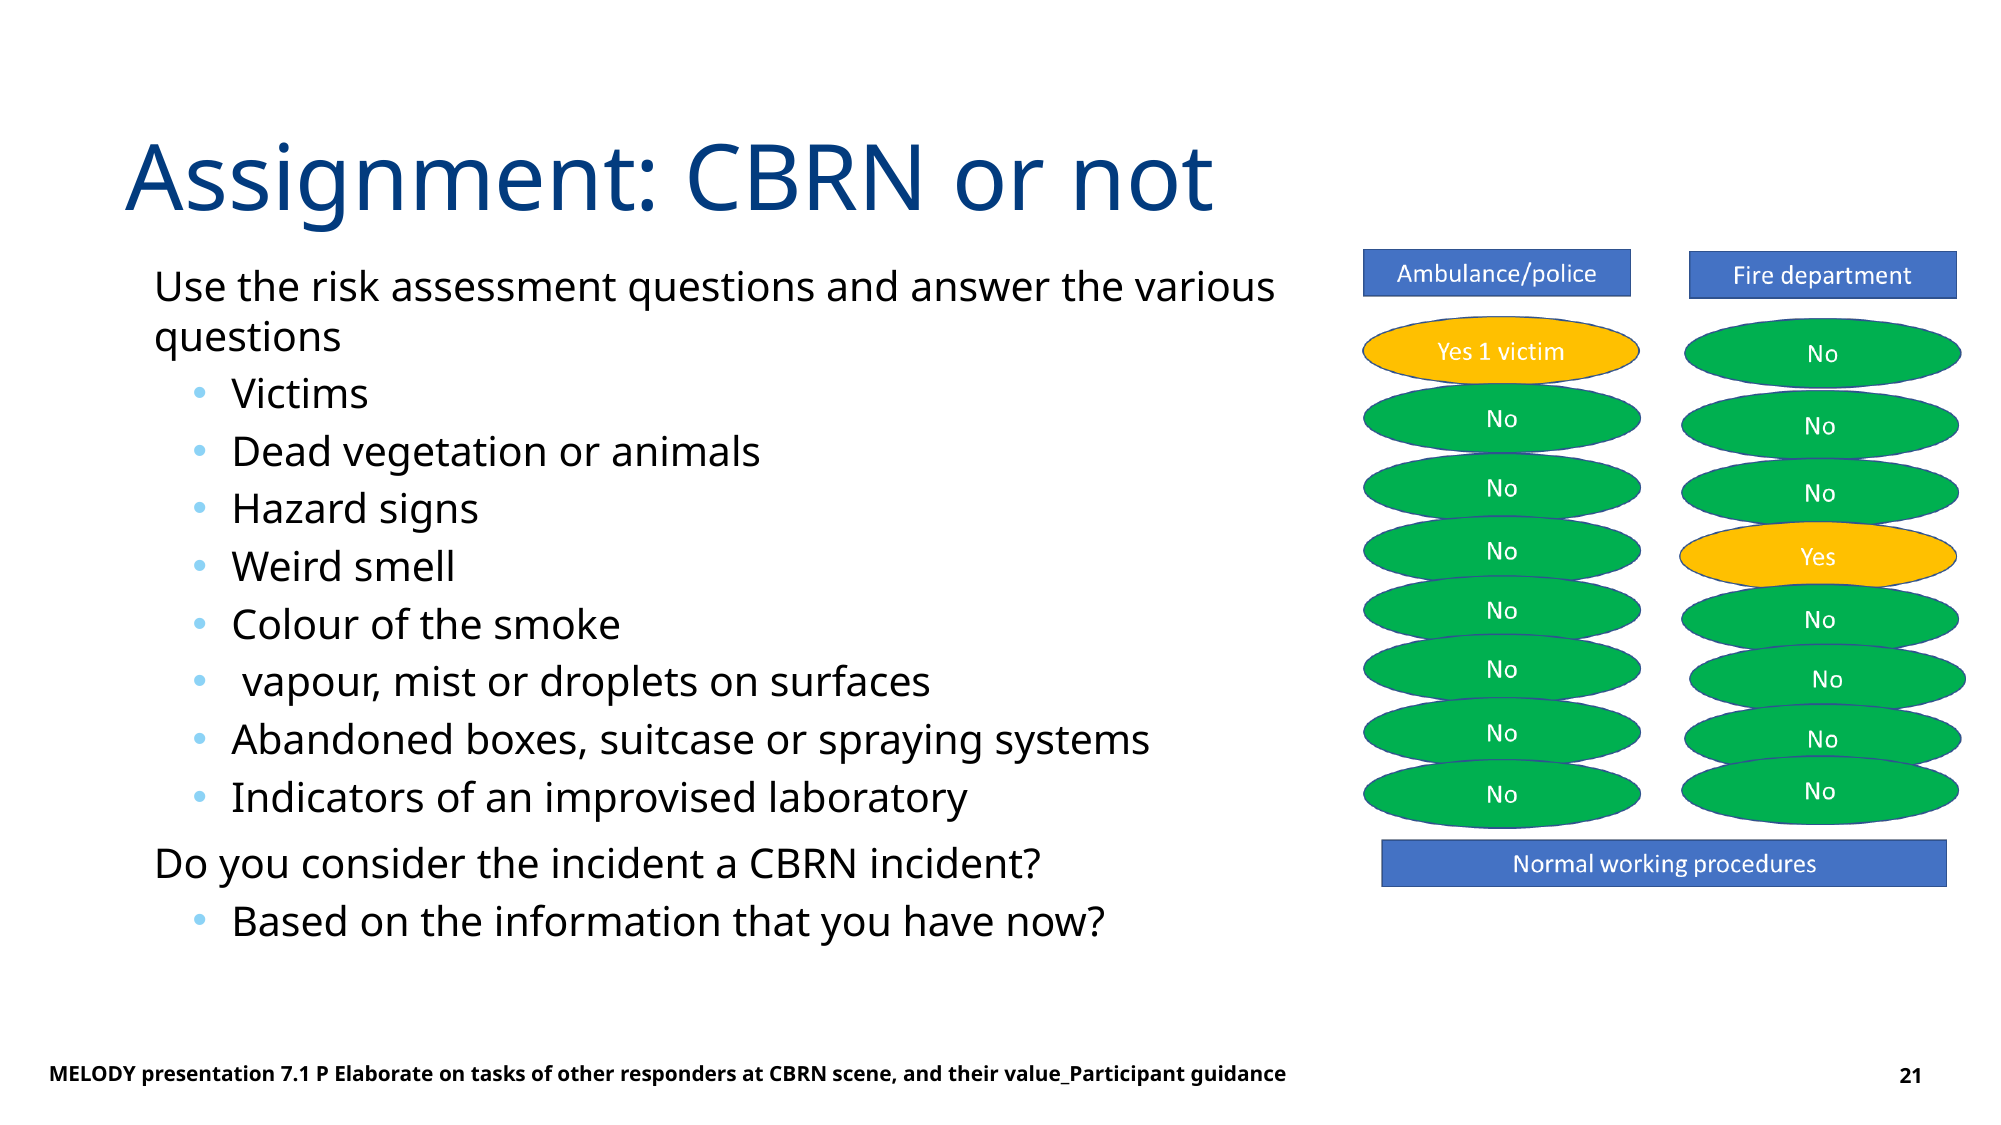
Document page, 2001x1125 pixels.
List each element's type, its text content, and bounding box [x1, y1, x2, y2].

slide_number 21 [1473, 1062, 1924, 1101]
picture [1362, 247, 1966, 896]
title Assignment: CBRN or not [125, 131, 1875, 293]
list Use the risk assessment questions and answer the various questions Victims Dead vegetation or animals Hazard signs Weird smell Colour of the smoke vapour, mist or droplets on surfaces Abandoned boxes, suitcase or spraying systems Indicators of an improvised laboratory Do you consider the incident a CBRN incident? Based on the information that you have now? [125, 253, 1300, 960]
footer MELODY presentation 7.1 P Elaborate on tasks of other responders at CBRN scene, and their value_Participant guidance [49, 1062, 1817, 1088]
